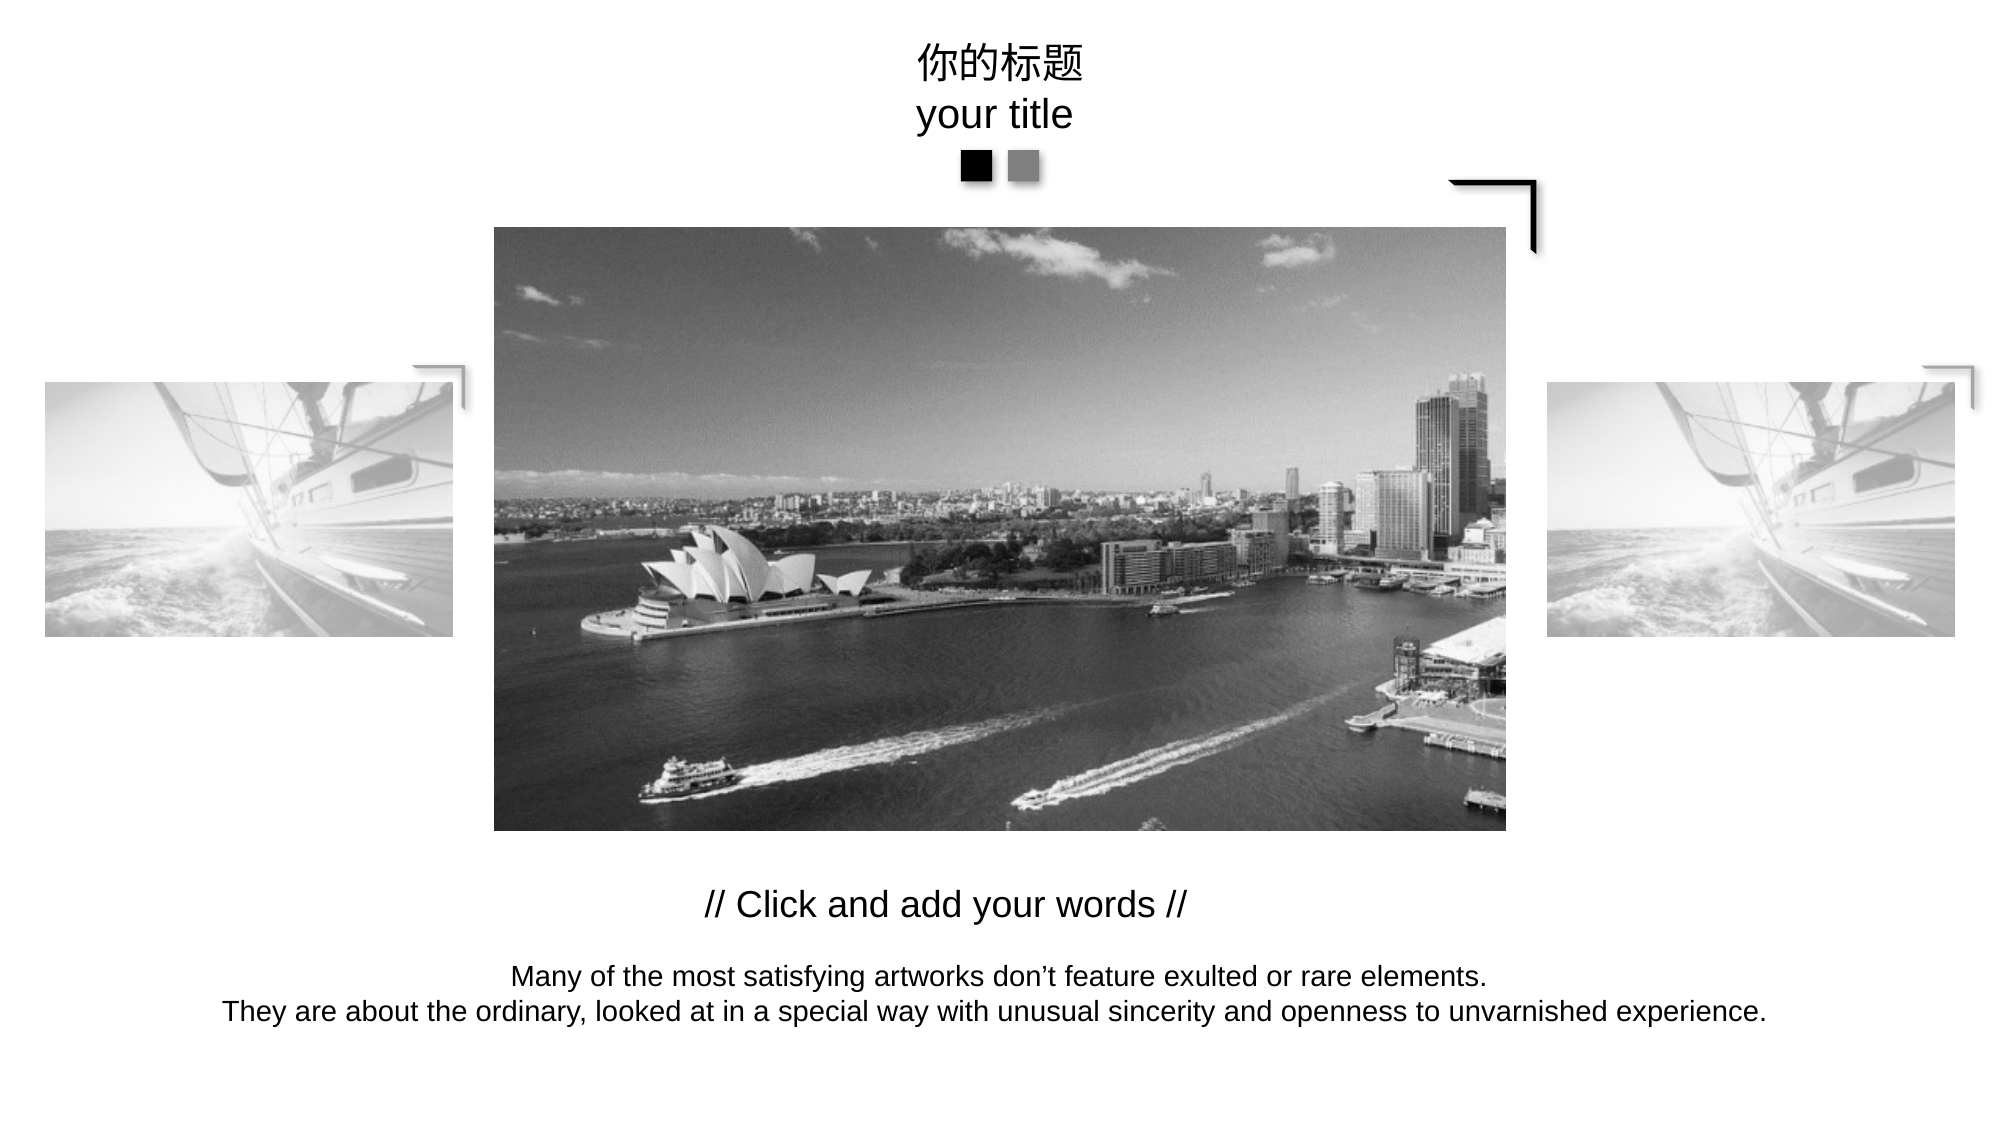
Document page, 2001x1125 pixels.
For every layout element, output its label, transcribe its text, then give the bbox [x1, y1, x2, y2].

text_box [409, 364, 467, 413]
text_box 你的标题 your title [901, 28, 1101, 144]
text_box [1445, 178, 1538, 257]
picture [493, 227, 1506, 831]
text_box [1007, 149, 1040, 182]
text_box [960, 149, 993, 182]
text_box // Click and add your words // [689, 872, 1214, 933]
text_box [1918, 364, 1976, 413]
text_box Many of the most satisfying artworks don’t feature exulted or rare elements. They are about the ordinary, looked at in a special way with unusual sincerity and openness to unvarnished experience. [206, 949, 1793, 1035]
picture [1547, 382, 1955, 637]
picture [45, 382, 453, 637]
